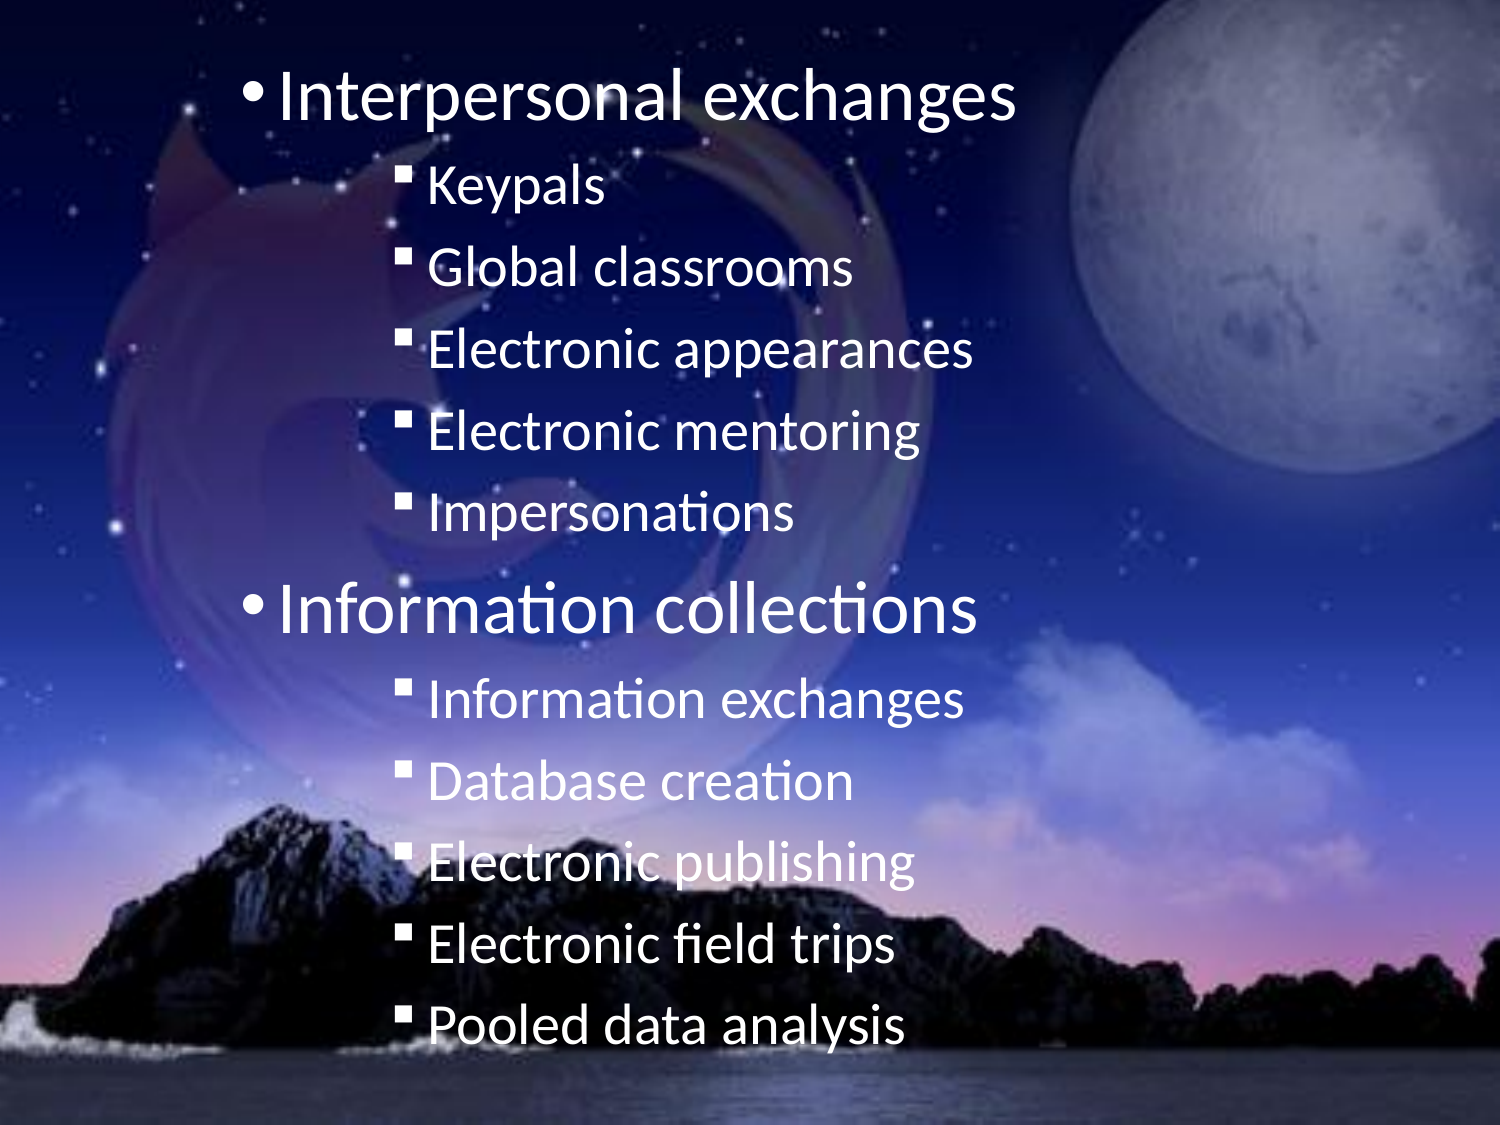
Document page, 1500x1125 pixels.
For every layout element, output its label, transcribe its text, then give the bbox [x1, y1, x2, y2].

list Interpersonal exchanges Keypals Global classrooms Electronic appearances Electronic mentoring Impersonations Information collections Information exchanges Database creation Electronic publishing Electronic field trips Pooled data analysis [75, 37, 1500, 1088]
picture [0, 0, 1500, 1125]
